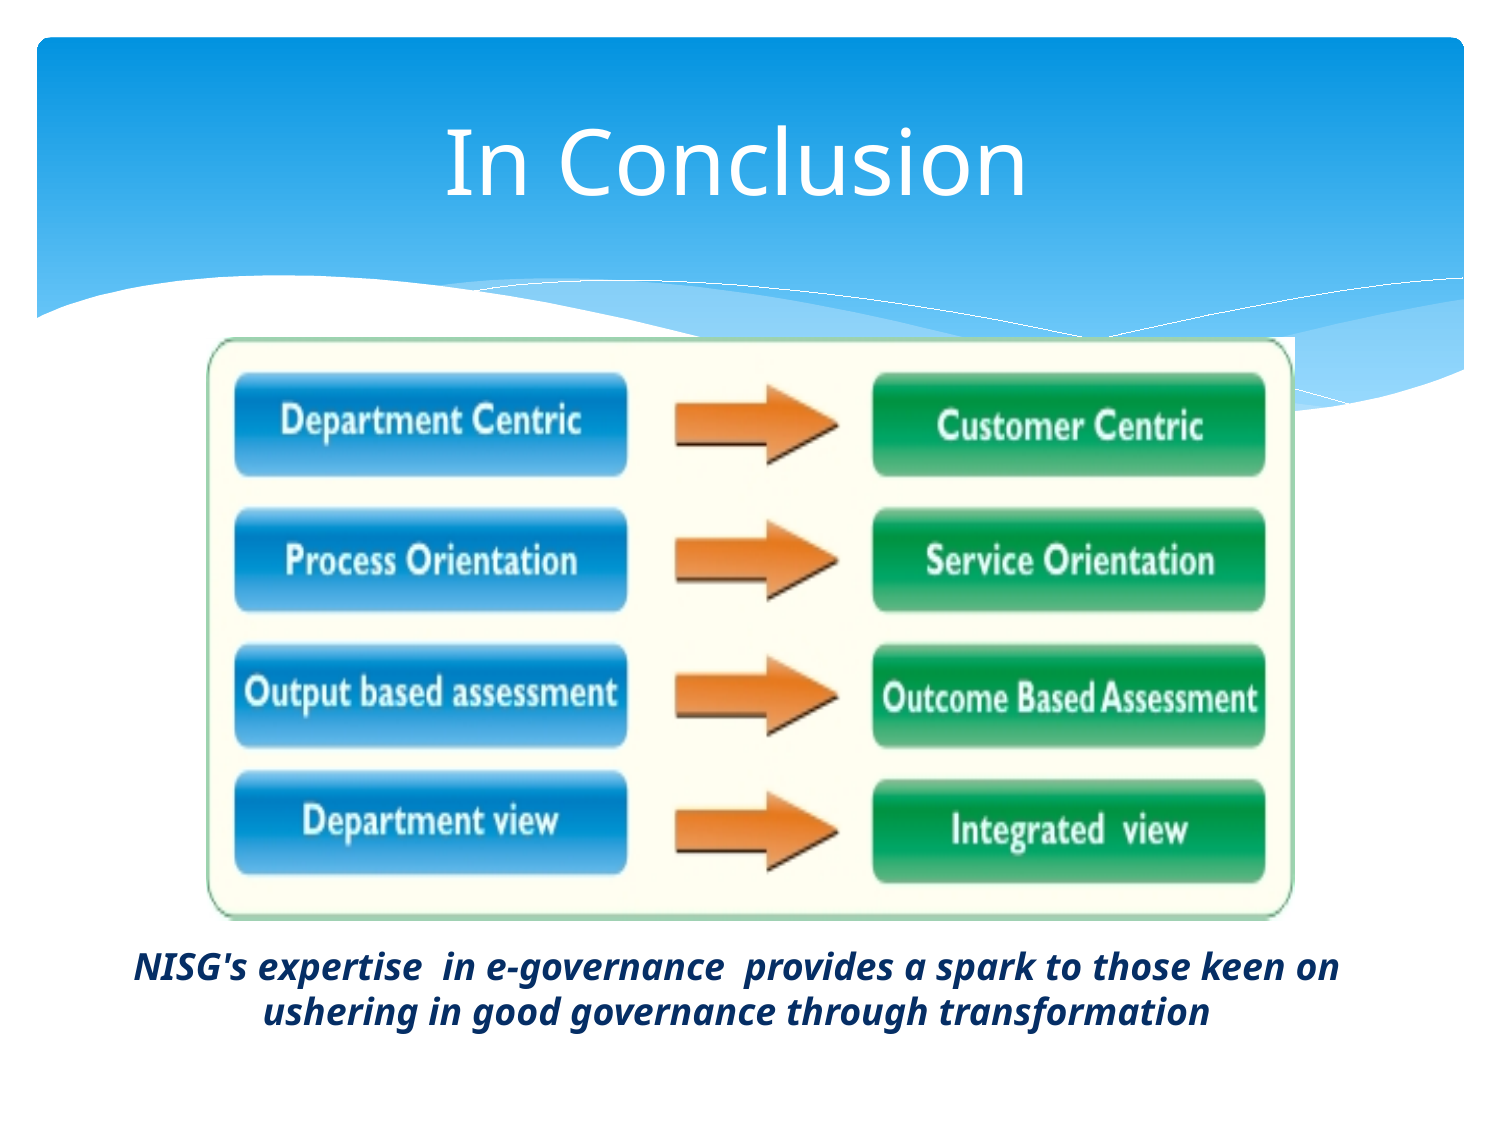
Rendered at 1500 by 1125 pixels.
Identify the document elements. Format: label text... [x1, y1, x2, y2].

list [206, 337, 1295, 921]
text_box NISG's expertise in e-governance provides a spark to those keen on ushering in good governance through transformation [50, 935, 1425, 1041]
title In Conclusion [75, 55, 1425, 261]
